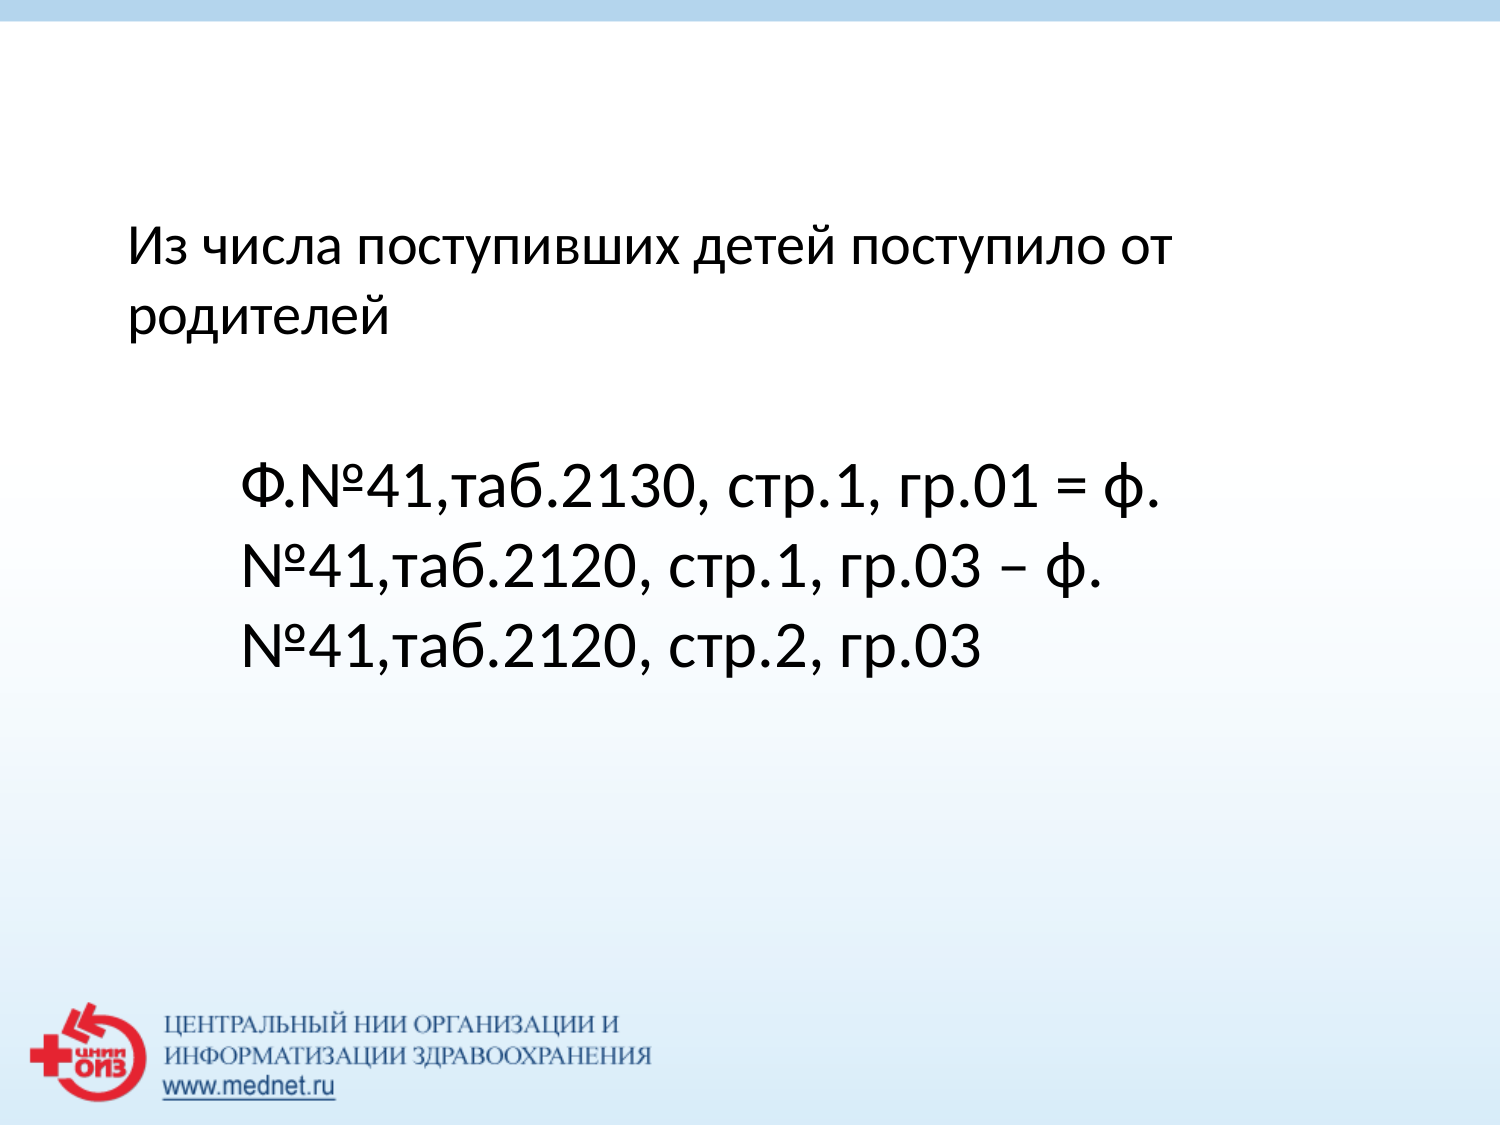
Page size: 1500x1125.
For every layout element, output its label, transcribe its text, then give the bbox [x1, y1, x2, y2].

subtitle Ф.№41,таб.2130, стр.1, гр.01 = ф.№41,таб.2120, стр.1, гр.03 – ф.№41,таб.2120, стр.2, гр.03 [225, 433, 1275, 722]
title Из числа поступивших детей поступило от родителей [112, 228, 1388, 434]
picture [0, 0, 1500, 1125]
